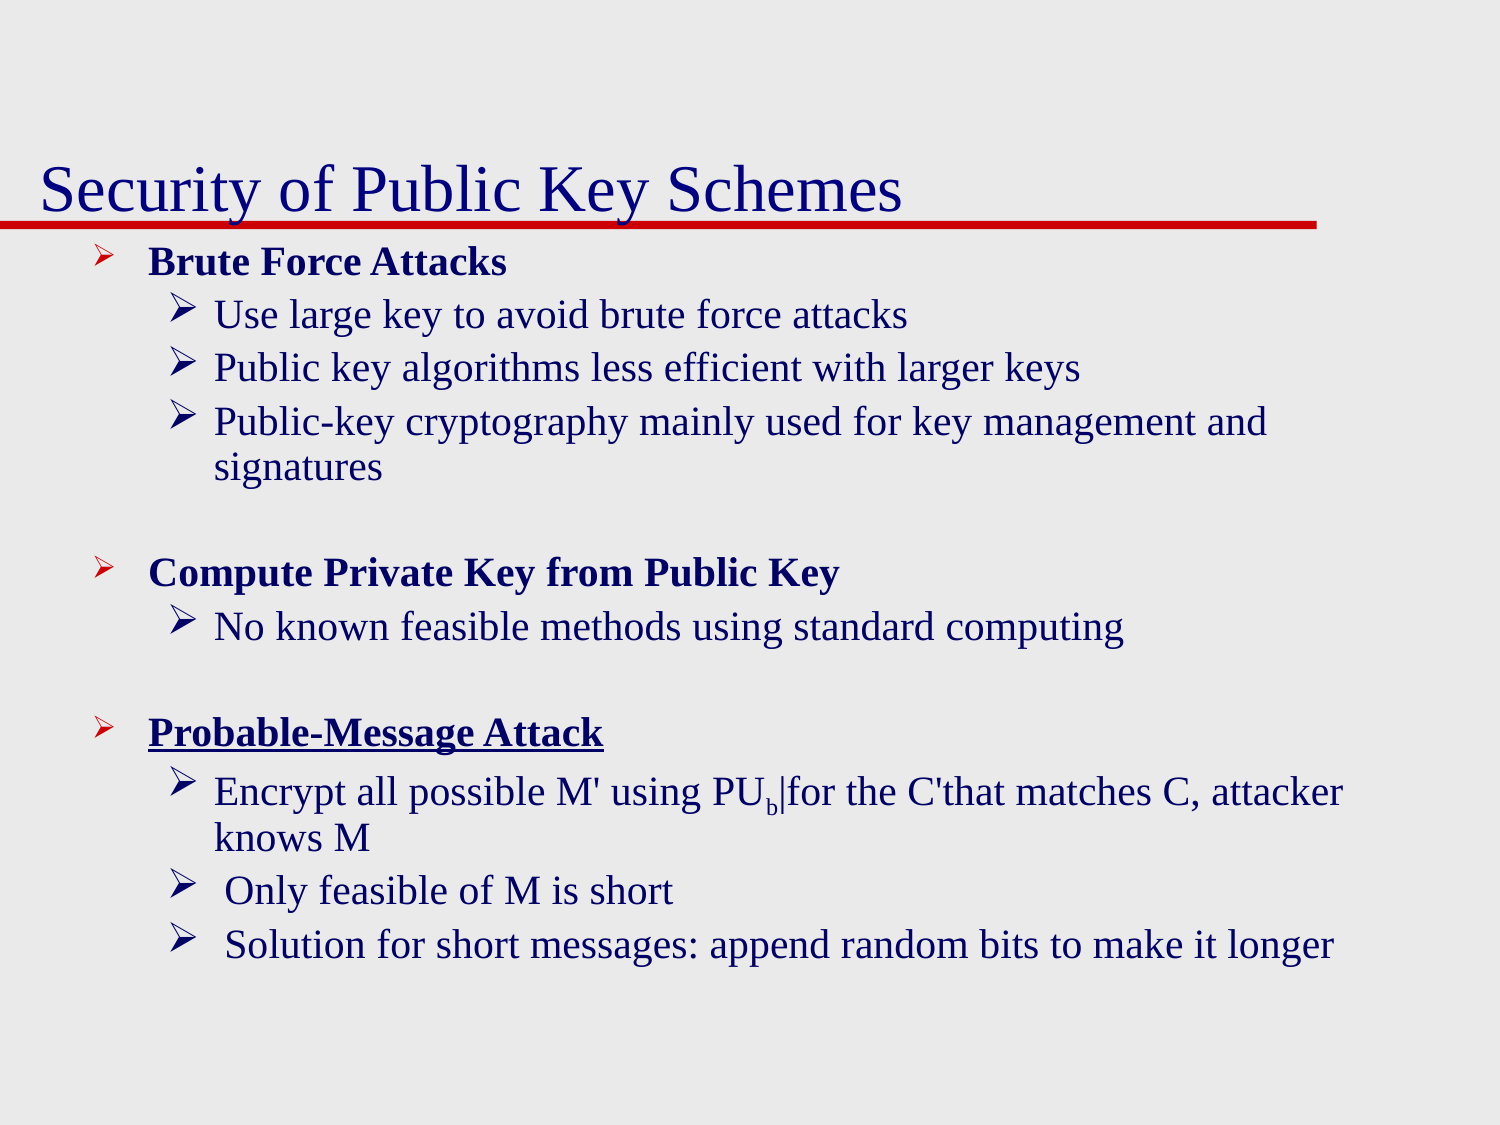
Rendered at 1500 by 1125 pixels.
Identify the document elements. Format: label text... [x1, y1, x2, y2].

title Security of Public Key Schemes [24, 45, 1476, 233]
list Brute Force Attacks Use large key to avoid brute force attacks Public key algorithms less efficient with larger keys Public-key cryptography mainly used for key management and signatures Compute Private Key from Public Key No known feasible methods using standard computing Probable-Message Attack Encrypt all possible M' using PUb|for the C'that matches C, attacker knows M Only feasible of M is short Solution for short messages: append random bits to make it longer [76, 231, 1428, 1059]
